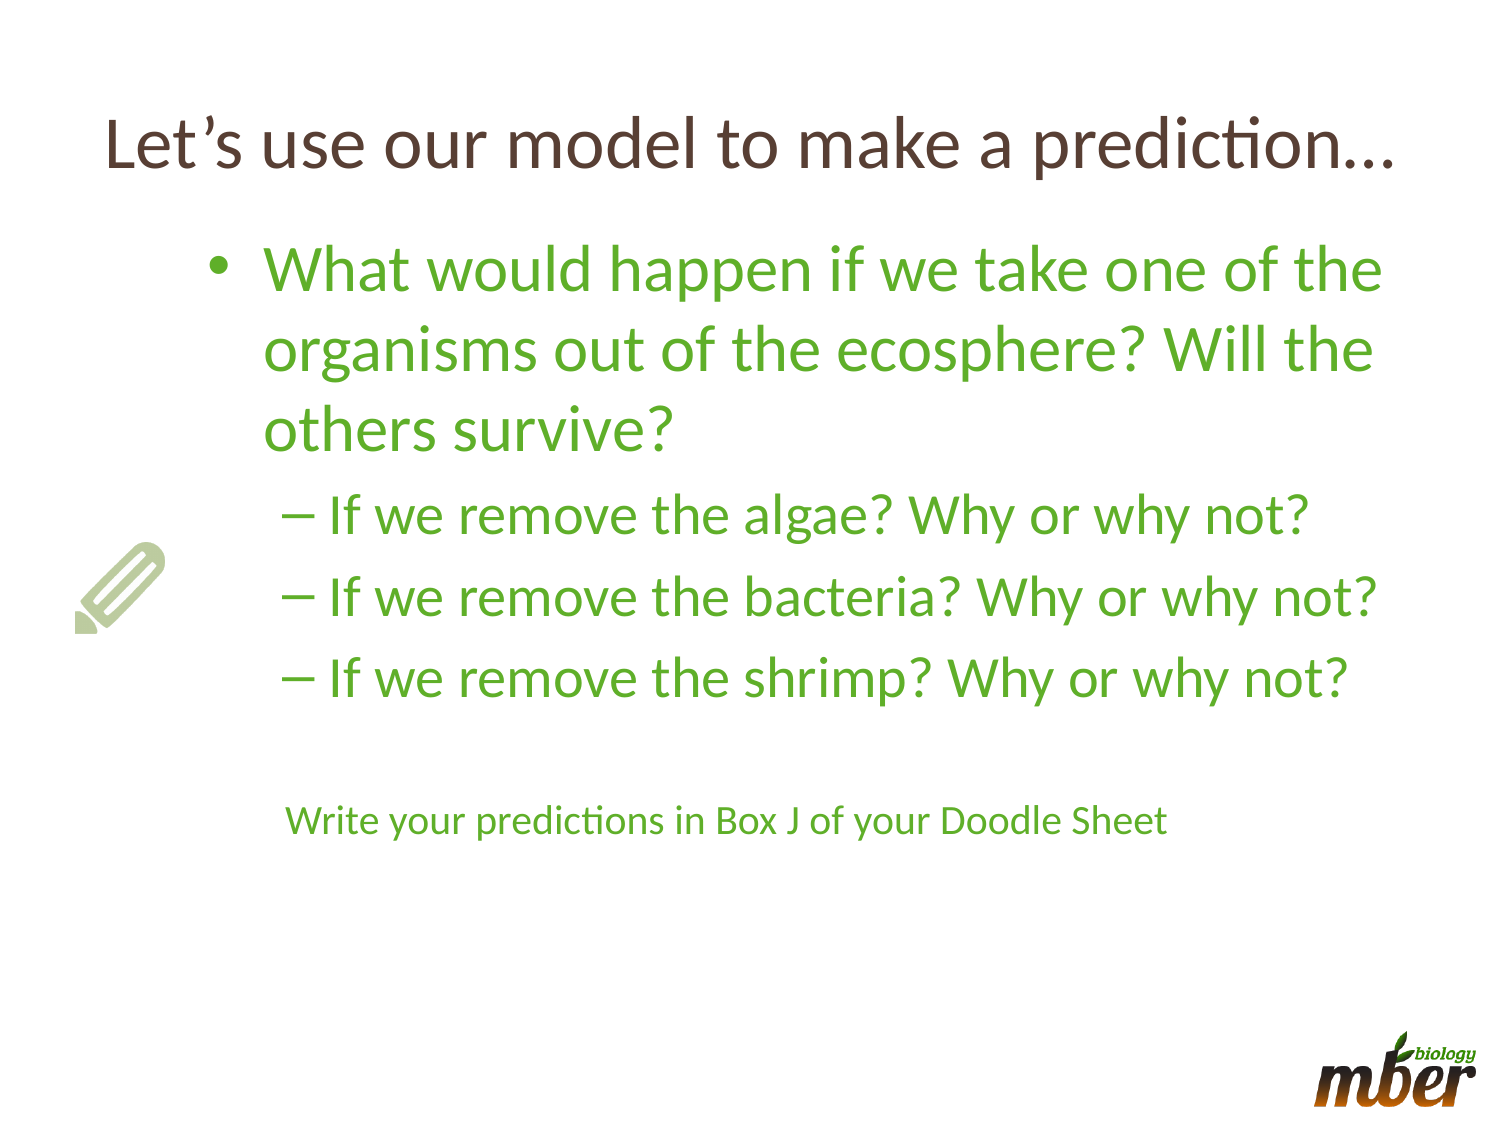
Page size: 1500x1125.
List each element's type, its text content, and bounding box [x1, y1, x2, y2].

title Let’s use our model to make a prediction… [75, 45, 1425, 233]
list What would happen if we take one of the organisms out of the ecosphere? Will the others survive? If we remove the algae? Why or why not? If we remove the bacteria? Why or why not? If we remove the shrimp? Why or why not? [191, 216, 1446, 756]
picture [1314, 1030, 1476, 1107]
text_box Write your predictions in Box J of your Doodle Sheet [270, 786, 1184, 851]
picture [74, 542, 165, 634]
